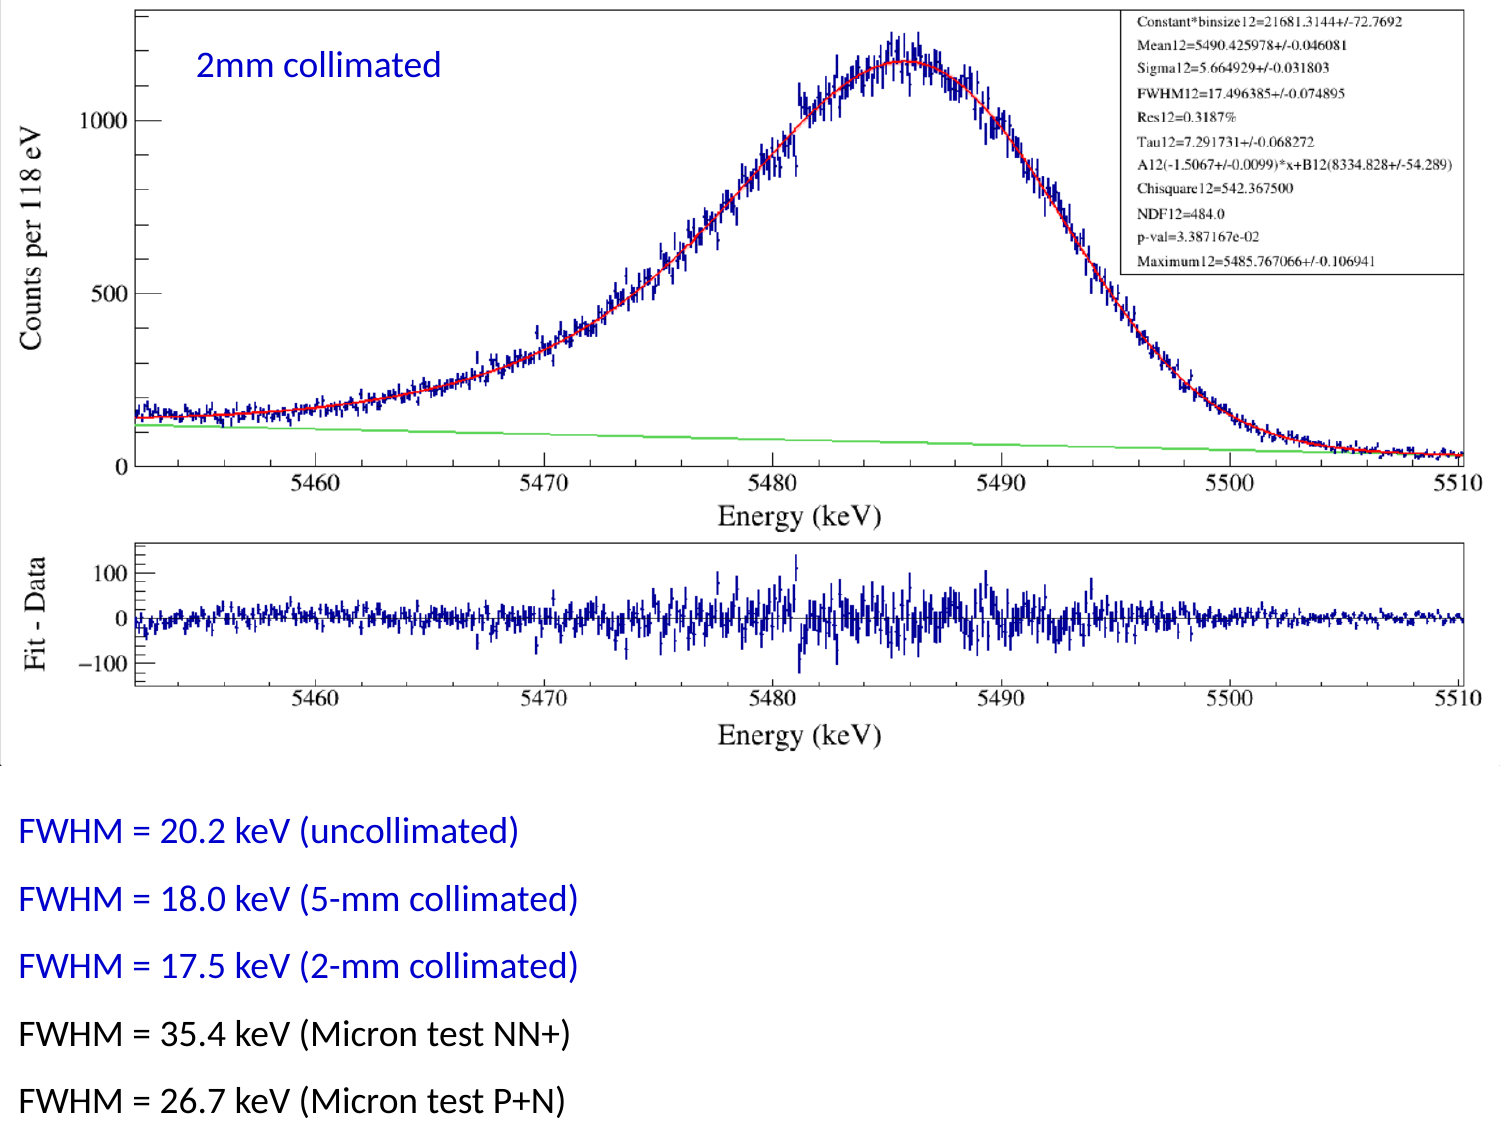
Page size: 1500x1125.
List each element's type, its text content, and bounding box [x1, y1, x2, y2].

picture [0, 0, 1500, 766]
text_box FWHM = 20.2 keV (uncollimated) FWHM = 18.0 keV (5-mm collimated) FWHM = 17.5 keV (2-mm collimated) FWHM = 35.4 keV (Micron test NN+) FWHM = 26.7 keV (Micron test P+N) [3, 776, 595, 1125]
